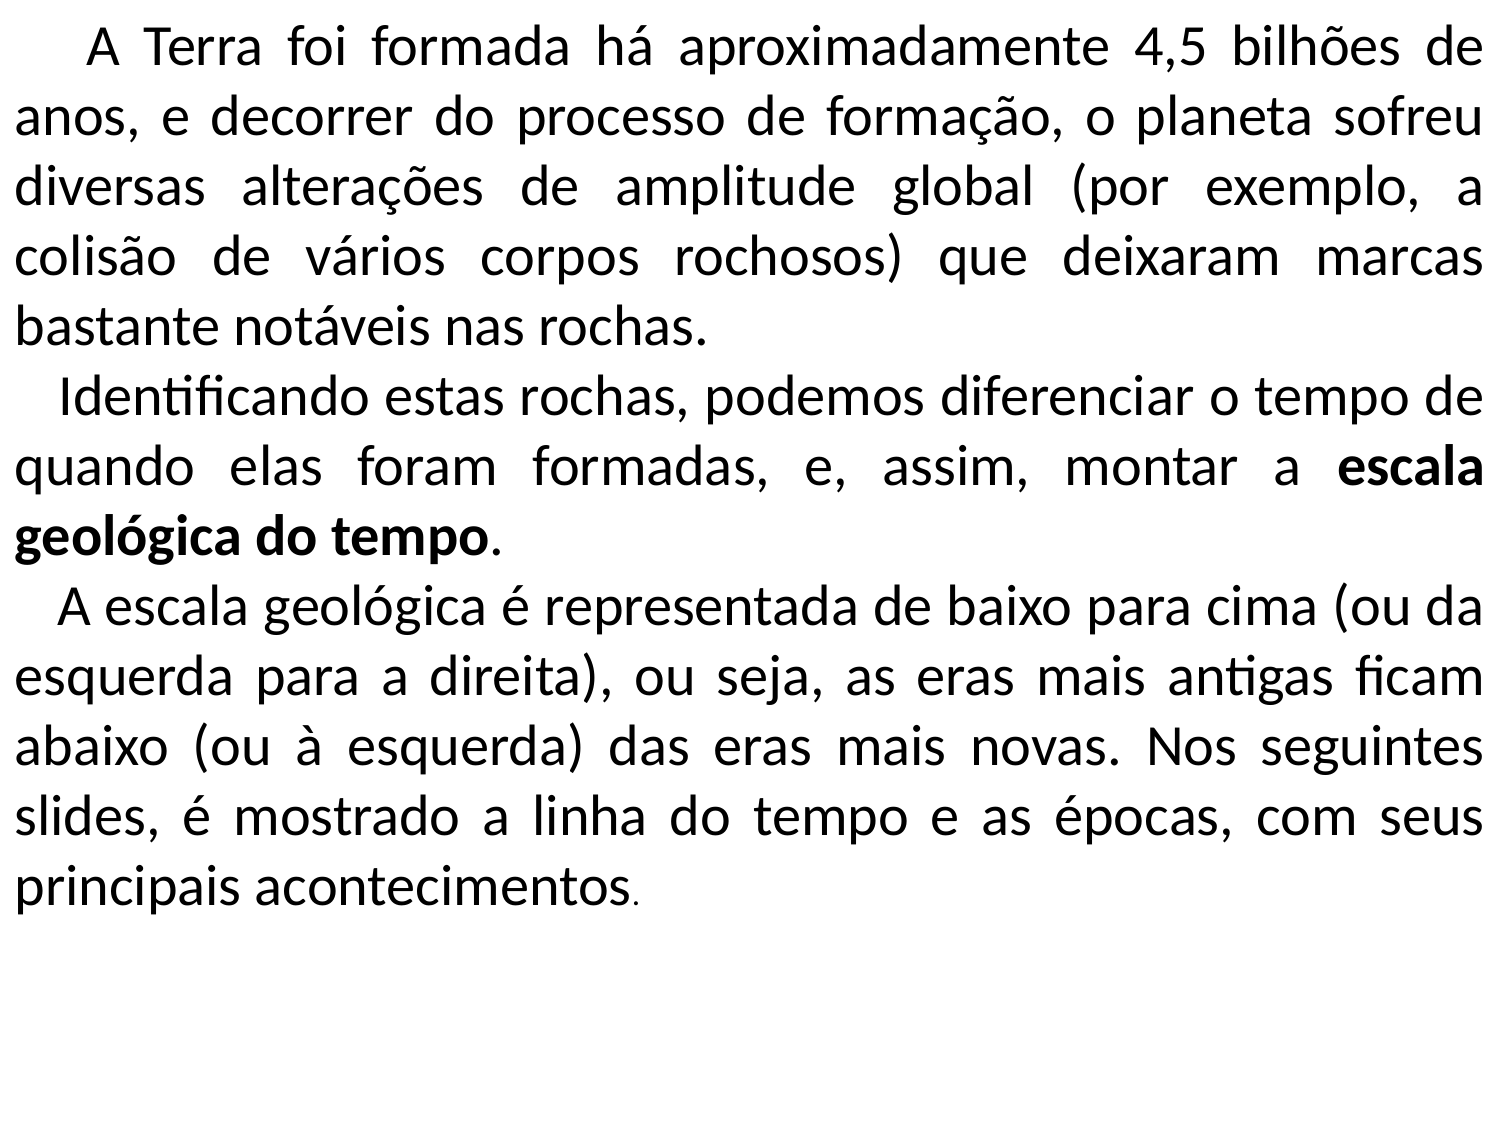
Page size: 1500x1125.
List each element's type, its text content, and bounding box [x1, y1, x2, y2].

text_box A Terra foi formada há aproximadamente 4,5 bilhões de anos, e decorrer do processo de formação, o planeta sofreu diversas alterações de amplitude global (por exemplo, a colisão de vários corpos rochosos) que deixaram marcas bastante notáveis nas rochas. Identificando estas rochas, podemos diferenciar o tempo de quando elas foram formadas, e, assim, montar a escala geológica do tempo. A escala geológica é representada de baixo para cima (ou da esquerda para a direita), ou seja, as eras mais antigas ficam abaixo (ou à esquerda) das eras mais novas. Nos seguintes slides, é mostrado a linha do tempo e as épocas, com seus principais acontecimentos. [0, 0, 1500, 925]
